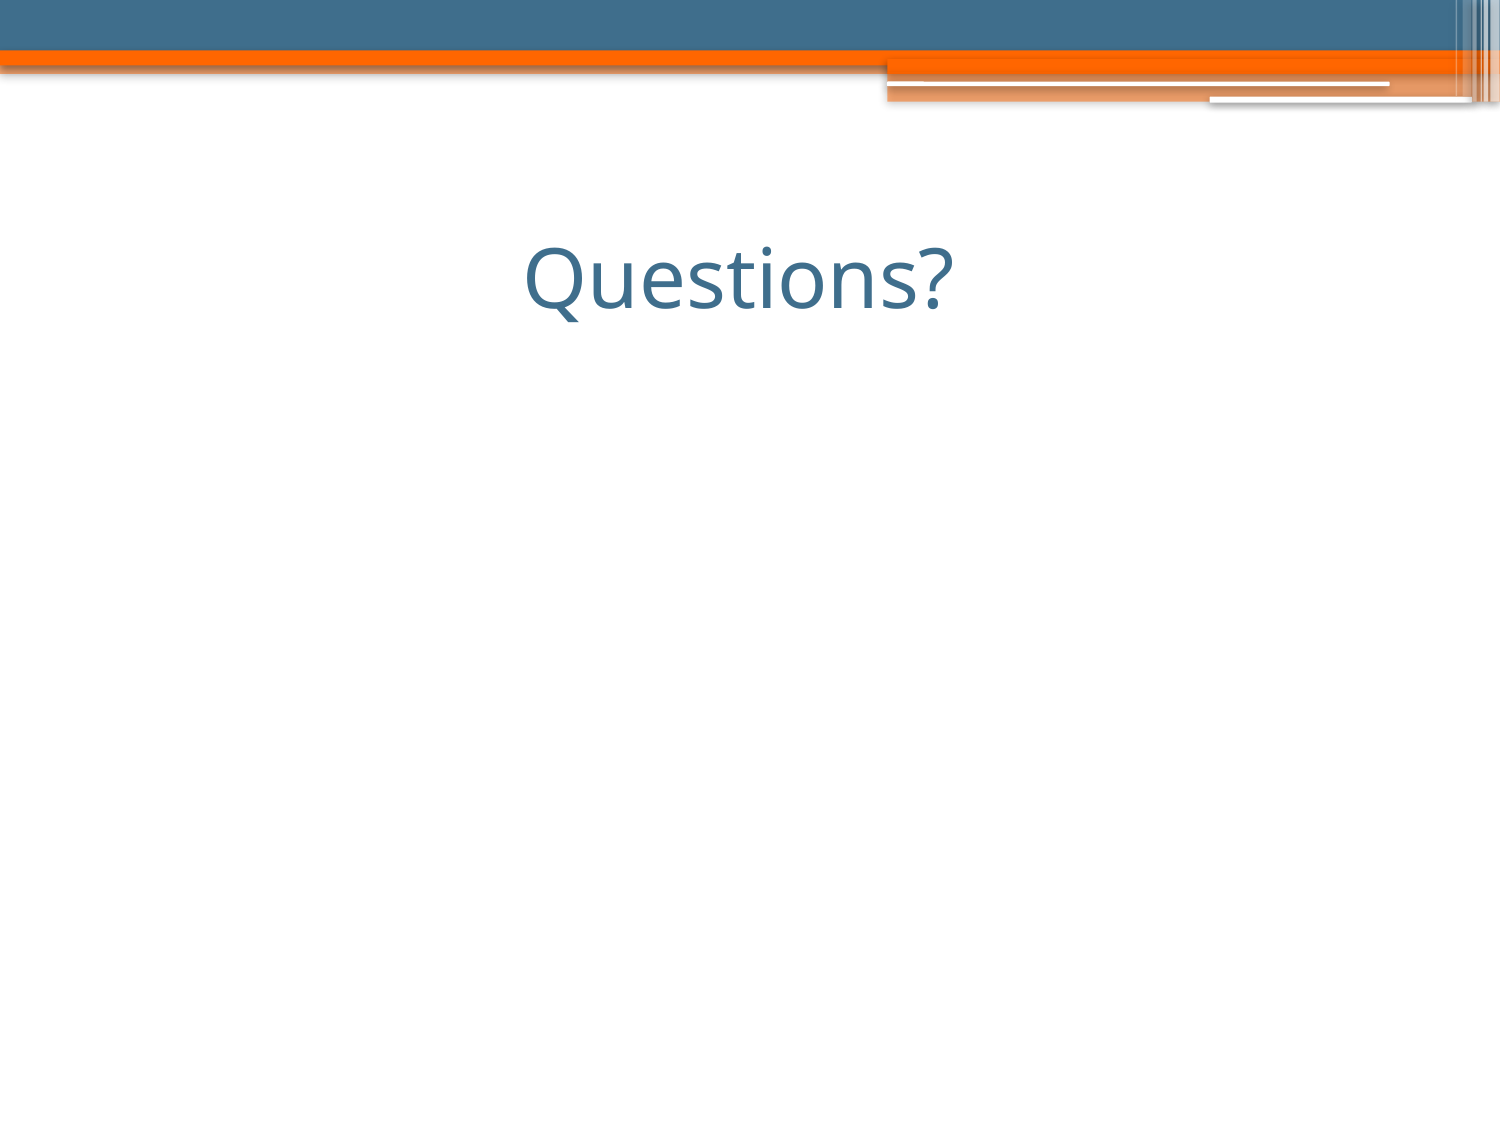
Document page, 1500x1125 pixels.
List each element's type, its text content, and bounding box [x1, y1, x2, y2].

title Questions? [75, 187, 1425, 363]
